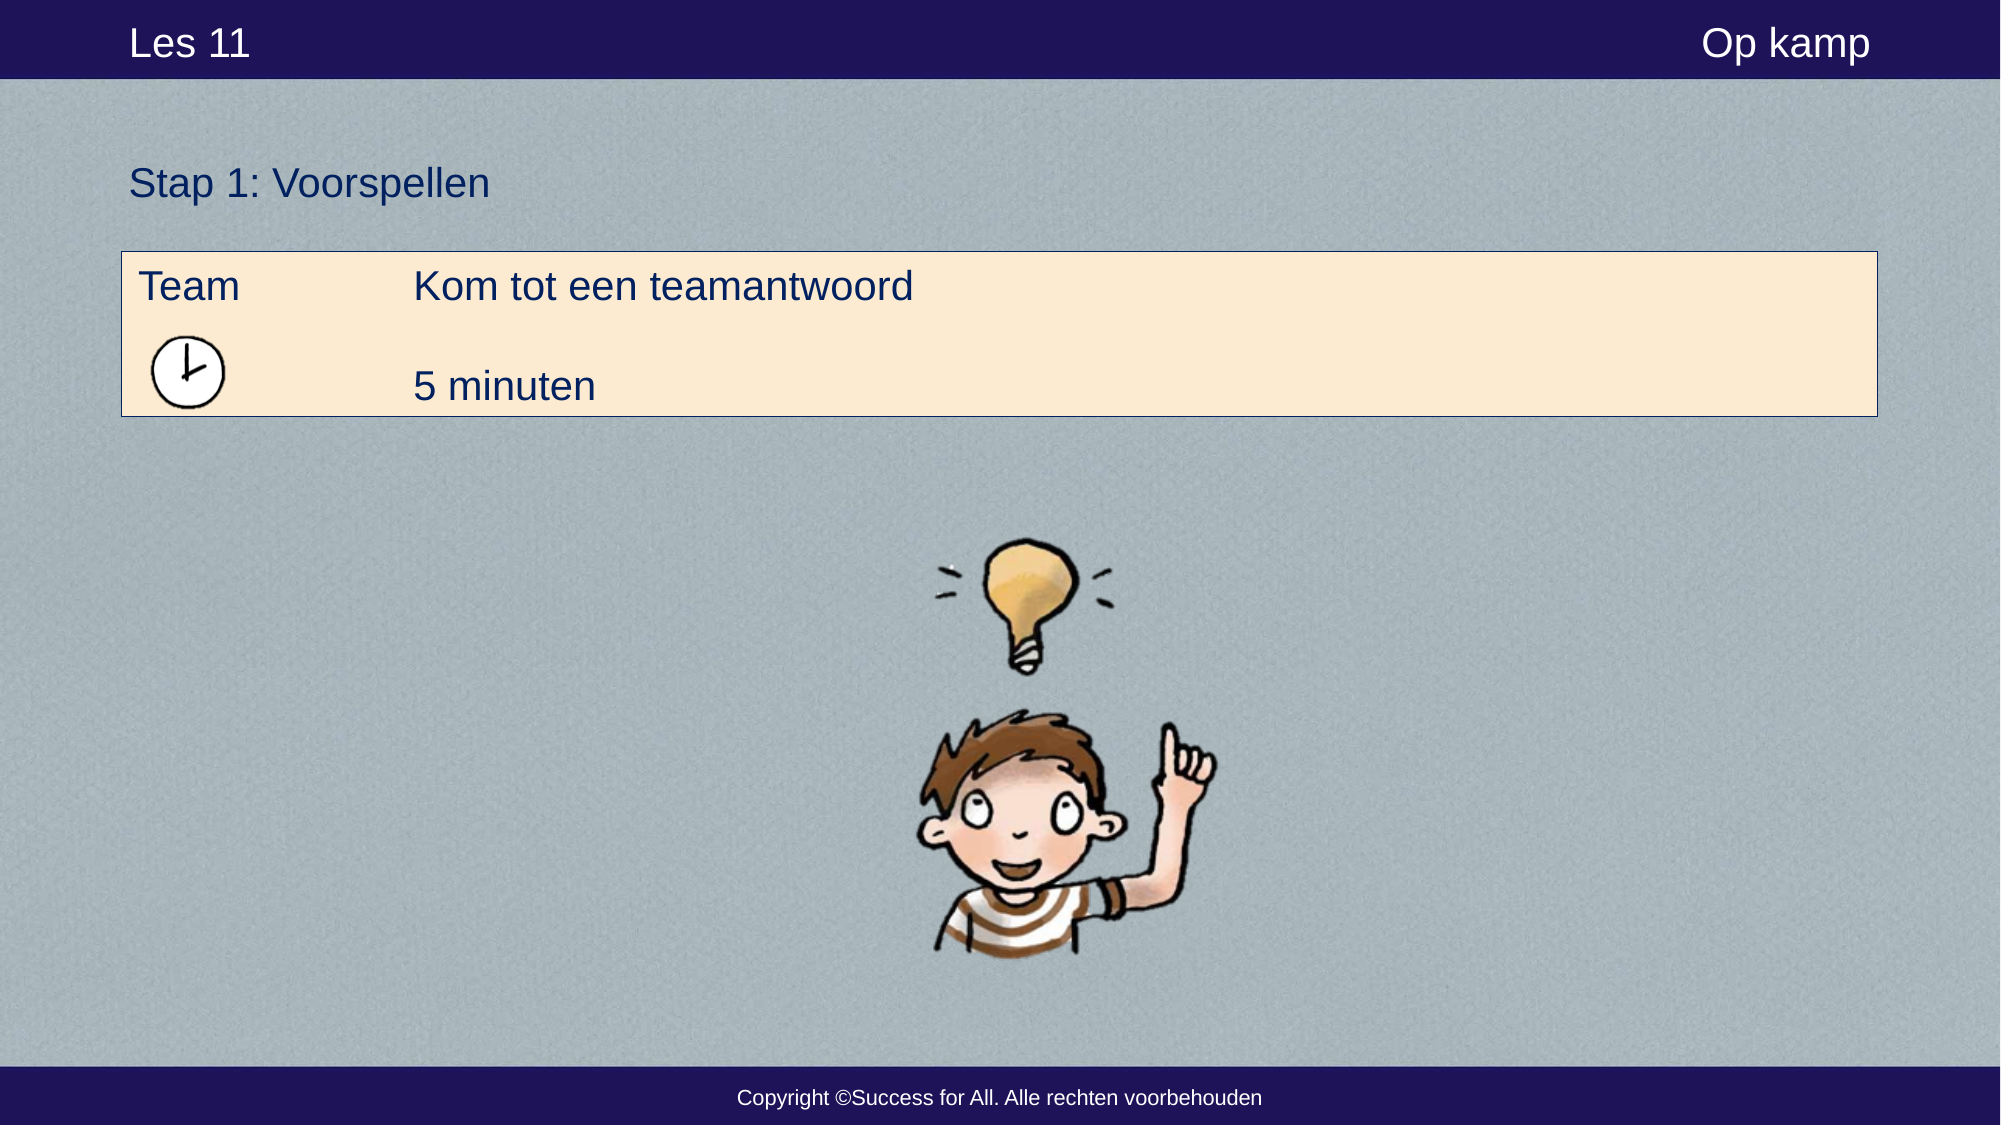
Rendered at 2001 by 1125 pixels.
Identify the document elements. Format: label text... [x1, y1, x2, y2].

text_box Les 11 [114, 8, 354, 73]
picture [0, 0, 2001, 1125]
text_box Team Kom tot een teamantwoord 5 minuten [121, 251, 1878, 417]
text_box Copyright ©Success for All. Alle rechten voorbehouden [0, 1076, 2000, 1125]
text_box Stap 1: Voorspellen [114, 148, 907, 214]
text_box Op kamp [999, 8, 1886, 73]
